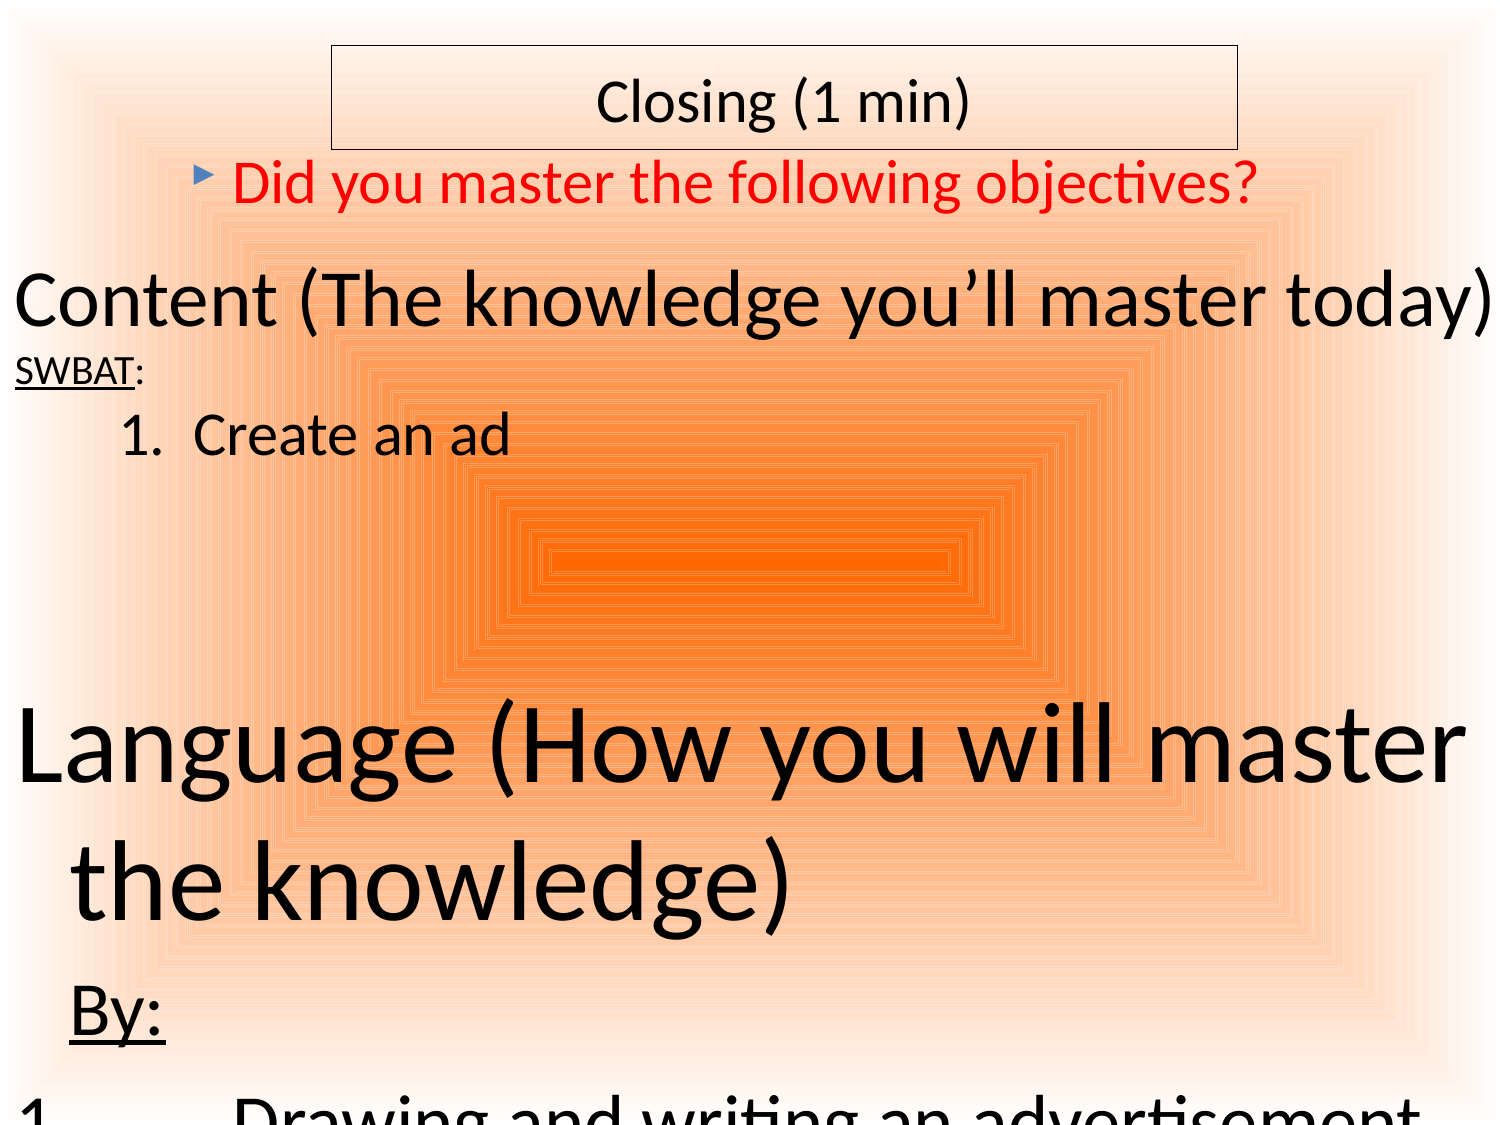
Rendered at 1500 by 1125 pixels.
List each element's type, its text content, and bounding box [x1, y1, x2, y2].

text_box Content (The knowledge you’ll master today) SWBAT: Create an ad [0, 237, 1500, 475]
list Language (How you will master the knowledge) By: Drawing and writing an advertisement [0, 600, 1500, 1125]
title Closing (1 min) [331, 45, 1238, 134]
text_box Did you master the following objectives? [0, 134, 1434, 224]
